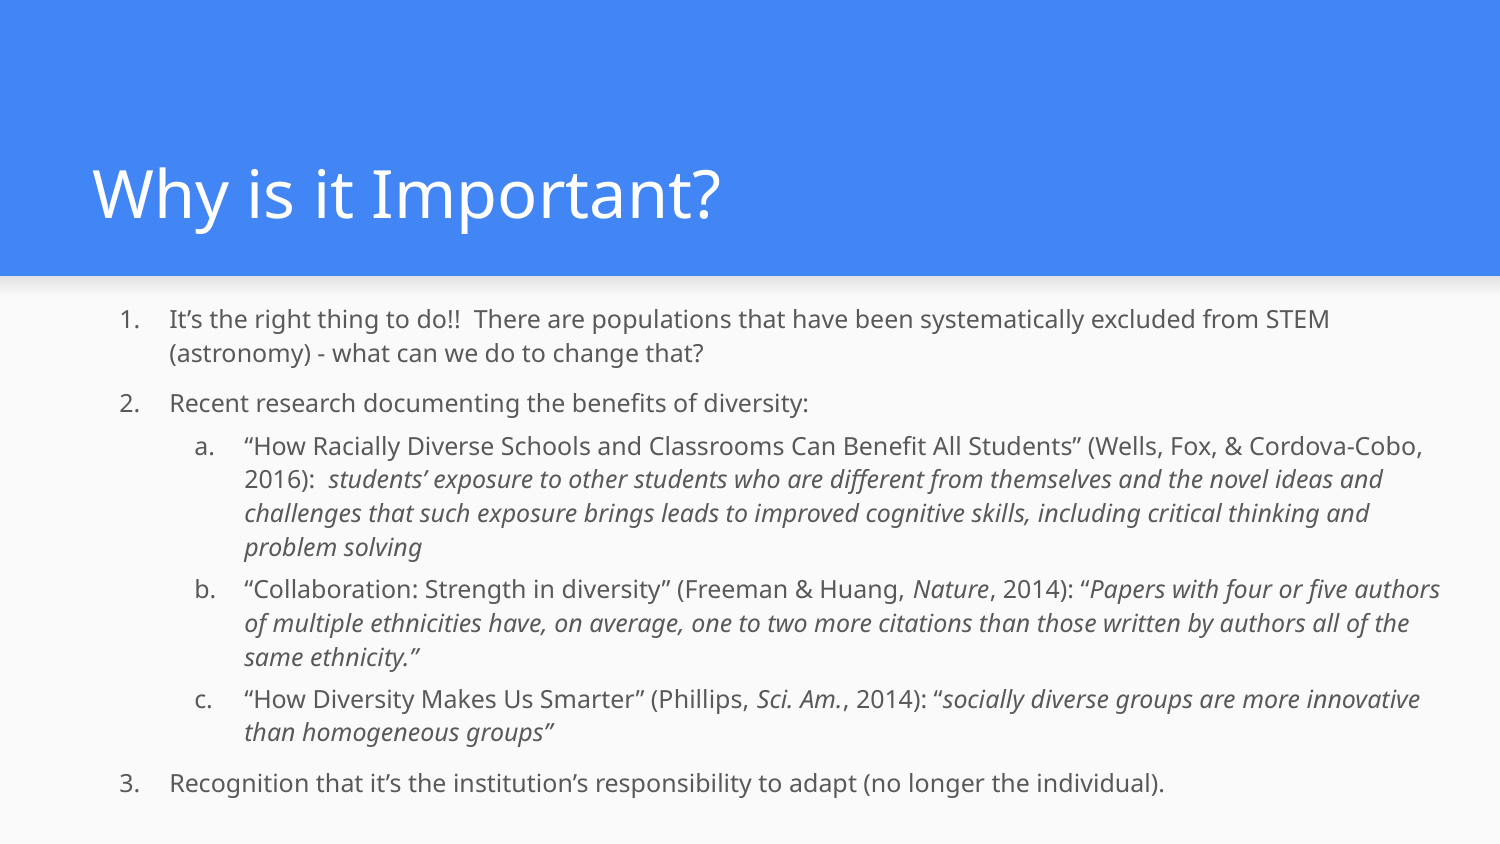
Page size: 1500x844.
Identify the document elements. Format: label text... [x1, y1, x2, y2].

title Why is it Important? [77, 121, 1427, 248]
text_box It’s the right thing to do!! There are populations that have been systematically excluded from STEM (astronomy) - what can we do to change that? Recent research documenting the benefits of diversity: “How Racially Diverse Schools and Classrooms Can Benefit All Students” (Wells, Fox, & Cordova-Cobo, 2016): students’ exposure to other students who are different from themselves and the novel ideas and challenges that such exposure brings leads to improved cognitive skills, including critical thinking and problem solving “Collaboration: Strength in diversity” (Freeman & Huang, Nature, 2014): “Papers with four or five authors of multiple ethnicities have, on average, one to two more citations than those written by authors all of the same ethnicity.” “How Diversity Makes Us Smarter” (Phillips, Sci. Am., 2014): “socially diverse groups are more innovative than homogeneous groups” Recognition that it’s the institution’s responsibility to adapt (no longer the individual). [79, 284, 1457, 844]
